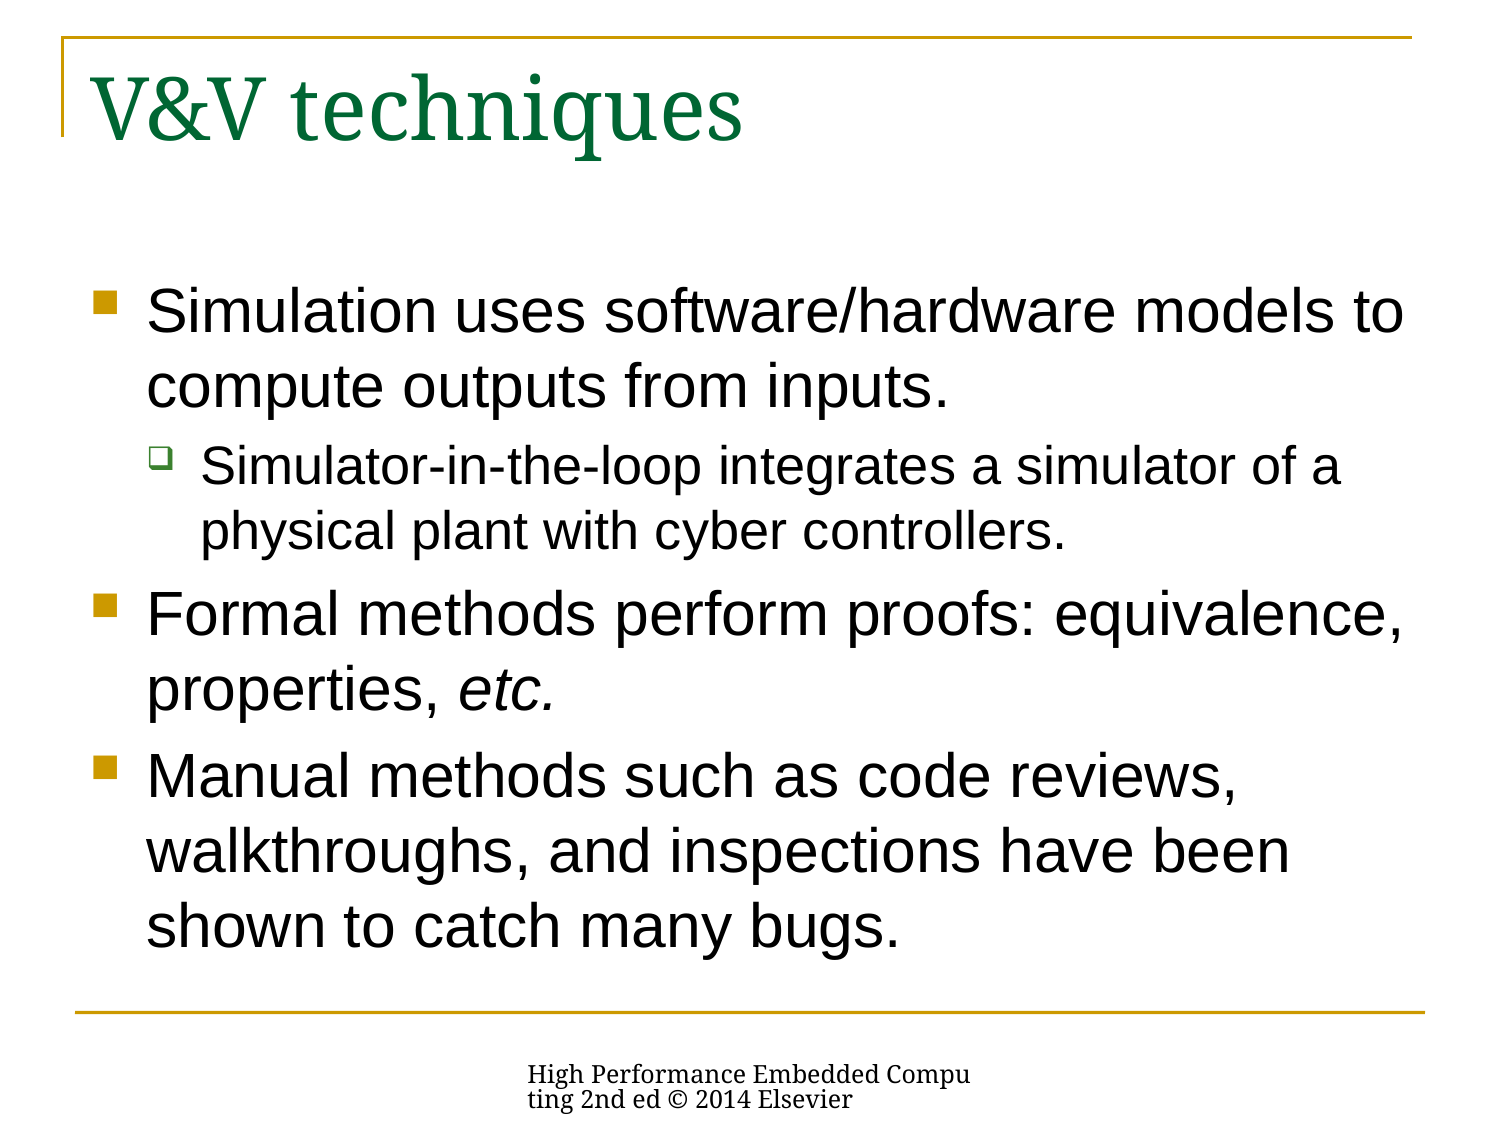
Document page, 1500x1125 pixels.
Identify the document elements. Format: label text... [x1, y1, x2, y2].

footer High Performance Embedded Computing 2nd ed © 2014 Elsevier [512, 1025, 988, 1100]
title V&V techniques [75, 45, 1425, 233]
list Simulation uses software/hardware models to compute outputs from inputs. Simulator-in-the-loop integrates a simulator of a physical plant with cyber controllers. Formal methods perform proofs: equivalence, properties, etc. Manual methods such as code reviews, walkthroughs, and inspections have been shown to catch many bugs. [75, 262, 1425, 1006]
